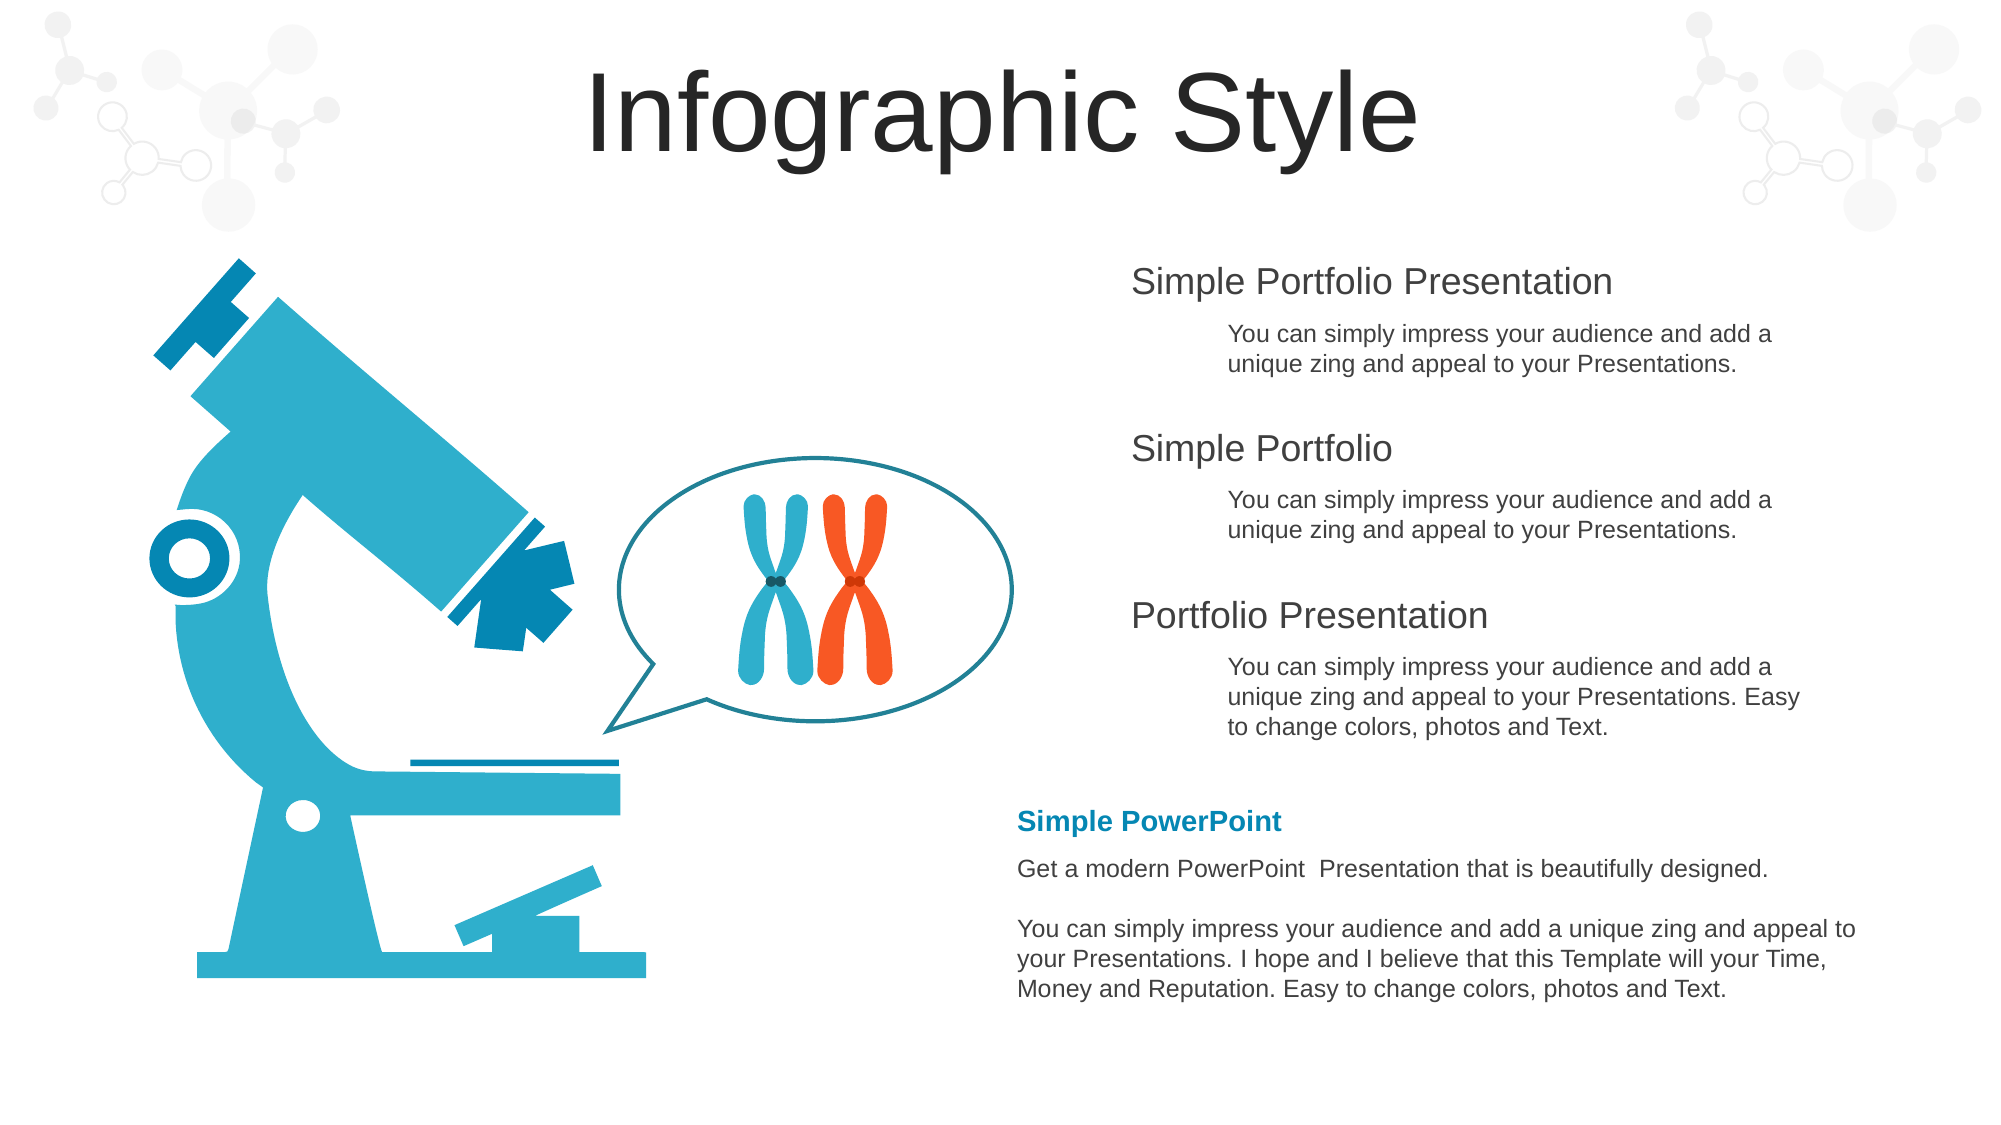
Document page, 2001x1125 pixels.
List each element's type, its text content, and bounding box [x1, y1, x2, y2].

text_box [647, 456, 1013, 723]
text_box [1116, 425, 1826, 553]
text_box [1116, 592, 1826, 750]
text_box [1002, 794, 1877, 1013]
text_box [738, 494, 893, 686]
list Infographic Style [53, 55, 1952, 175]
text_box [1116, 258, 1826, 386]
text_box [150, 258, 647, 978]
